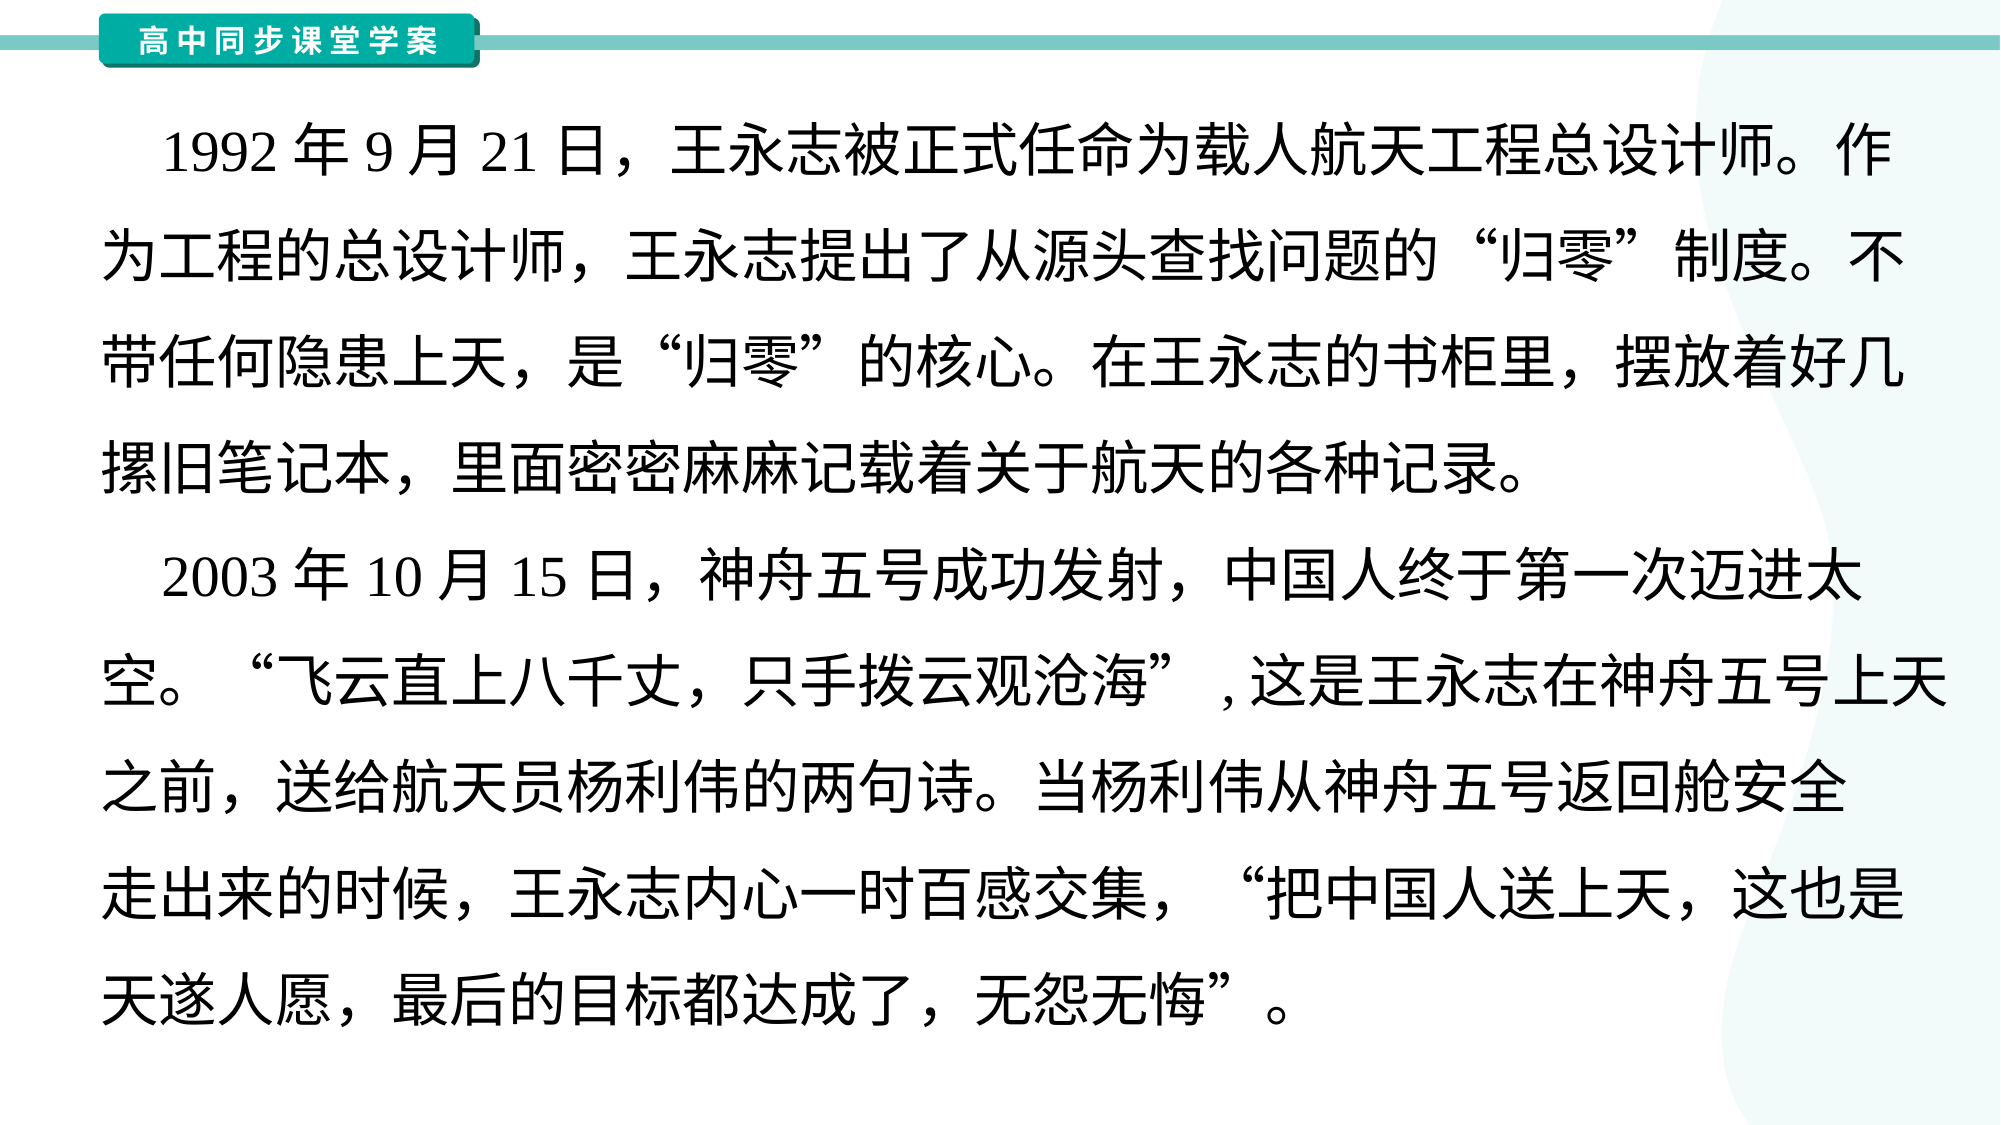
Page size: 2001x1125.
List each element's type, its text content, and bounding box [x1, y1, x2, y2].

text_box 1992年9月21日，王永志被正式任命为载人航天工程总设计师。作 为工程的总设计师，王永志提出了从源头查找问题的“归零”制度。不 带任何隐患上天，是“归零”的核心。在王永志的书柜里，摆放着好几 摞旧笔记本，里面密密麻麻记载着关于航天的各种记录。 2003年10月15日，神舟五号成功发射，中国人终于第一次迈进太 空。“飞云直上八千丈，只手拨云观沧海”,这是王永志在神舟五号上天 之前，送给航天员杨利伟的两句诗。当杨利伟从神舟五号返回舱安全 走出来的时候，王永志内心一时百感交集，“把中国人送上天，这也是 天遂人愿，最后的目标都达成了，无怨无悔”。 [100, 76, 1899, 1033]
picture [0, 0, 2000, 1125]
